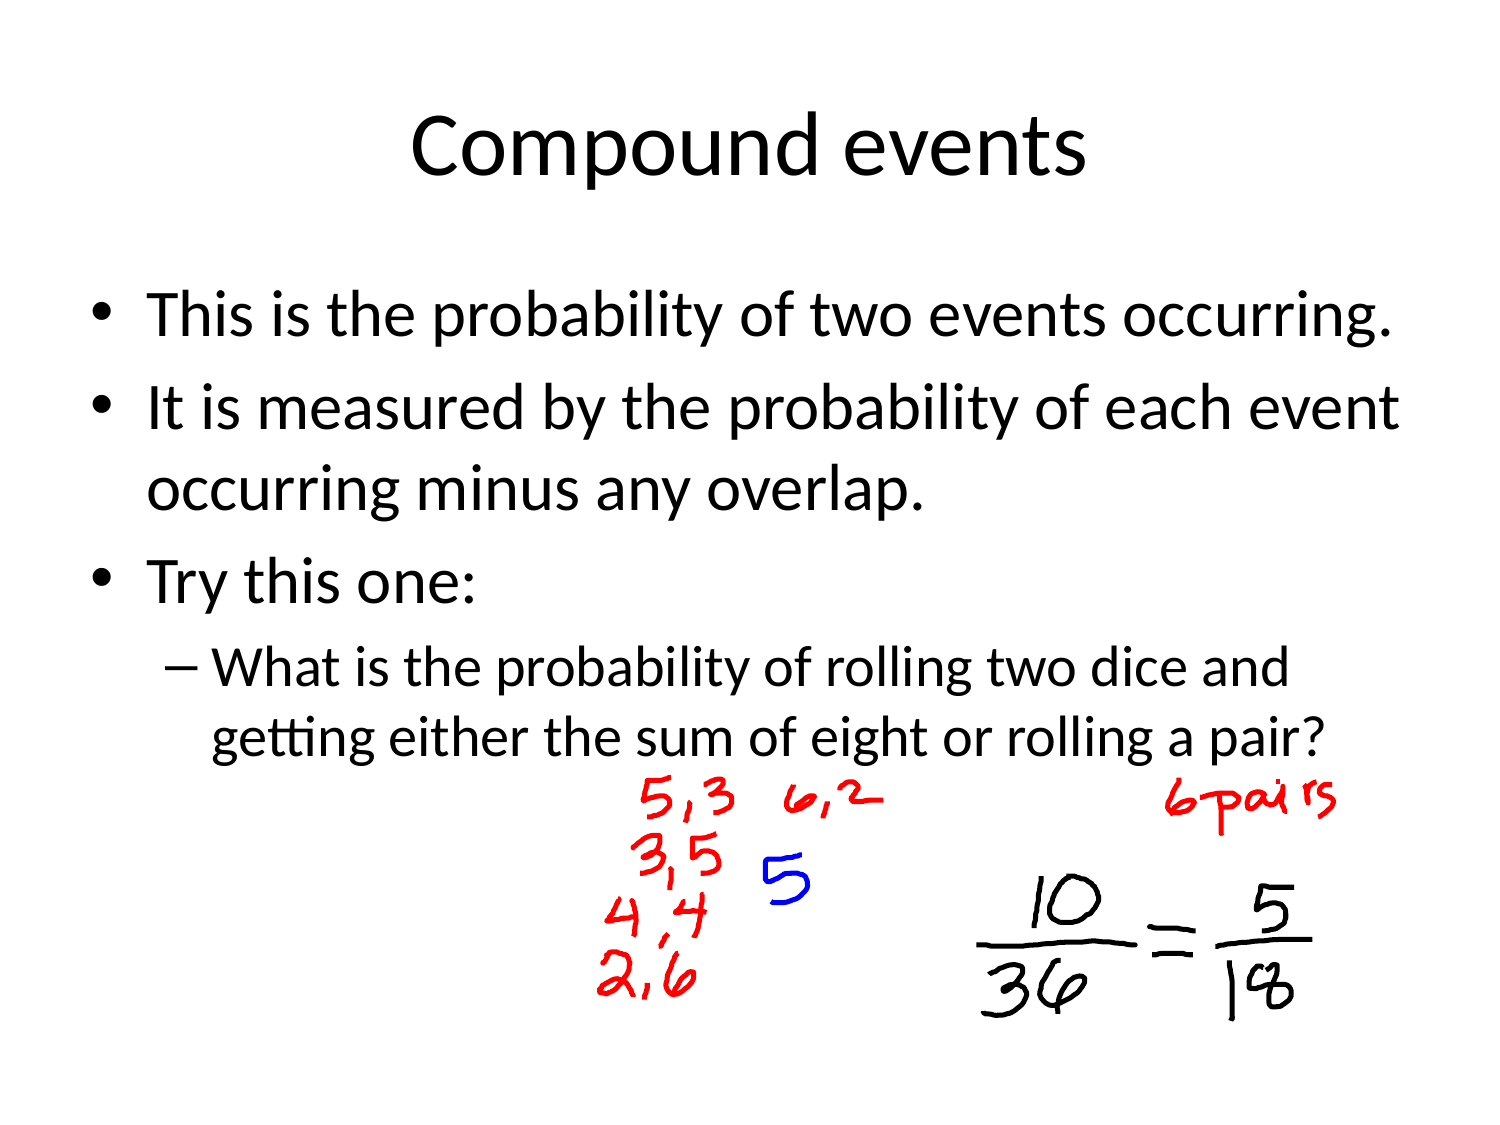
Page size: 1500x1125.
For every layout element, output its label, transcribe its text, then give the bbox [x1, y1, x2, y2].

text_box [1199, 792, 1240, 808]
text_box [632, 834, 665, 875]
text_box [1317, 783, 1335, 818]
text_box [703, 778, 733, 814]
text_box [631, 899, 637, 916]
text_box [976, 875, 1313, 1022]
text_box [642, 776, 672, 818]
text_box [684, 801, 692, 823]
text_box [674, 900, 700, 914]
text_box [839, 781, 884, 803]
text_box [1166, 777, 1196, 815]
text_box [1246, 785, 1288, 813]
text_box [1219, 807, 1223, 835]
text_box [643, 982, 649, 1000]
text_box [658, 933, 669, 948]
text_box [665, 952, 695, 998]
title Compound events [75, 45, 1425, 233]
text_box [764, 854, 809, 904]
text_box [785, 784, 816, 812]
list This is the probability of two events occurring. It is measured by the probability of each event occurring minus any overlap. Try this one: What is the probability of rolling two dice and getting either the sum of eight or rolling a pair? [75, 262, 1425, 1005]
text_box [605, 897, 637, 922]
text_box [693, 893, 704, 939]
text_box [822, 801, 829, 819]
text_box [632, 918, 637, 937]
text_box [598, 951, 634, 997]
text_box [1303, 781, 1317, 804]
text_box [669, 867, 674, 891]
text_box [691, 833, 720, 875]
